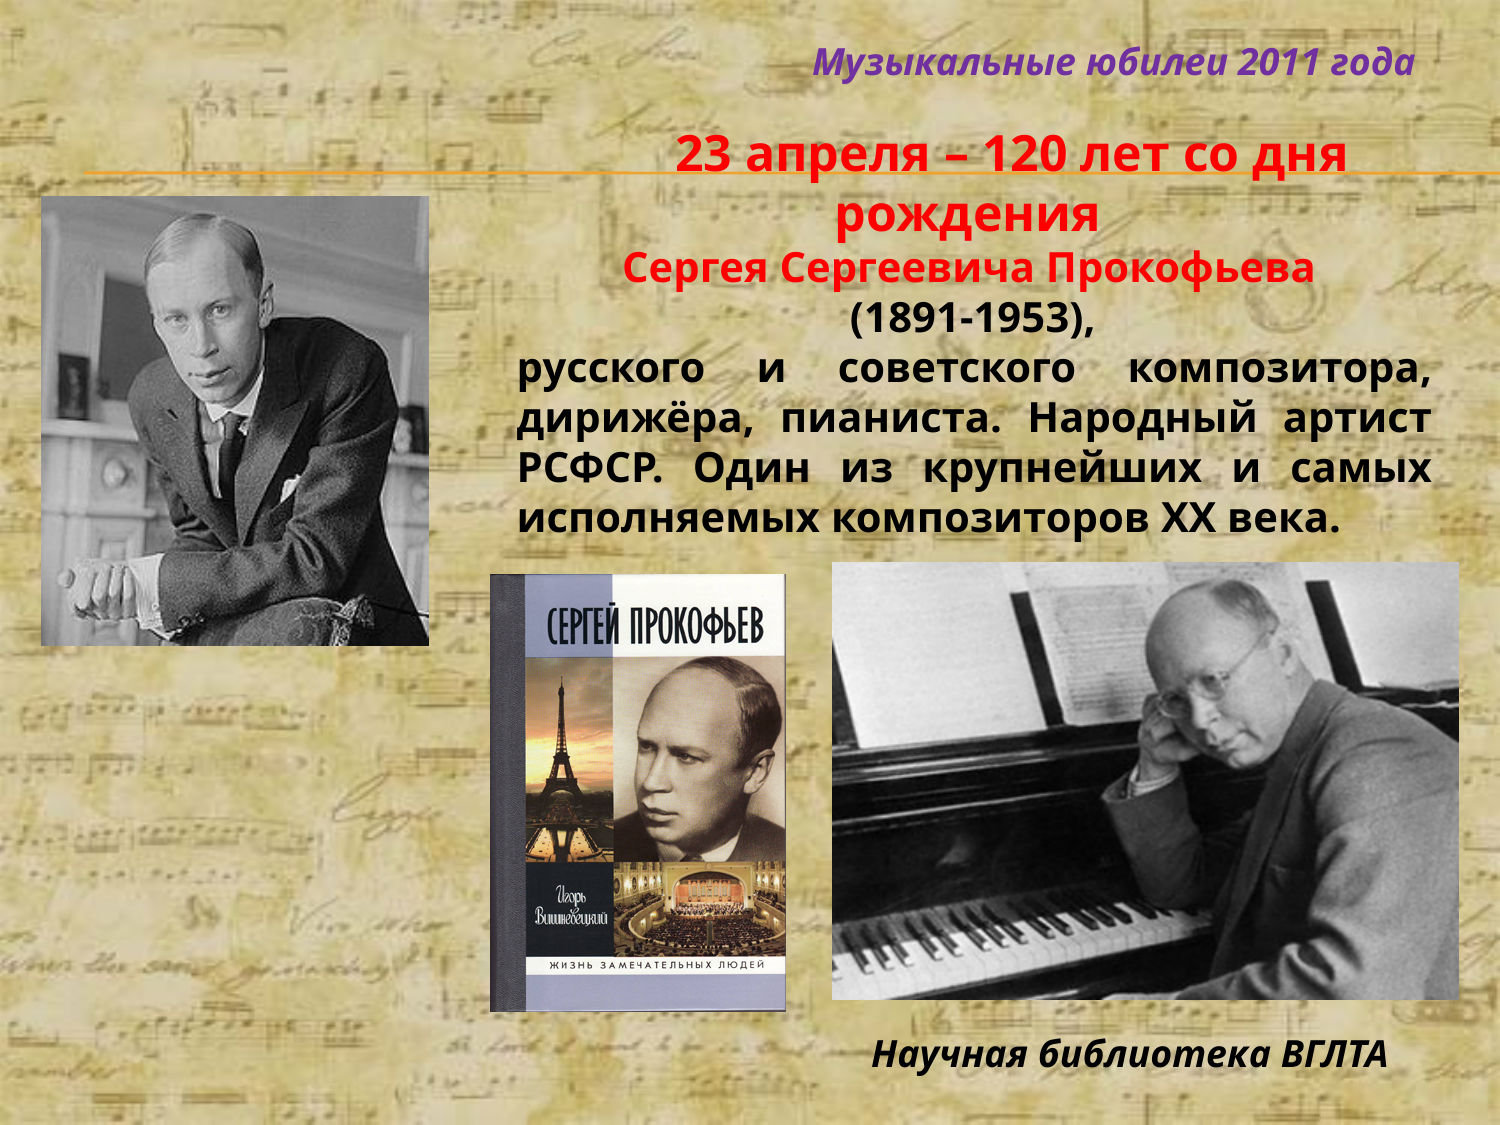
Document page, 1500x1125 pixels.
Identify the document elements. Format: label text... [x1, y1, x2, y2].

text_box Научная библиотека ВГЛТА [856, 1023, 1447, 1083]
text_box Музыкальные юбилеи 2011 года [797, 30, 1459, 91]
text_box 23 апреля – 120 лет со дня рождения Сергея Сергеевича Прокофьева (1891-1953), русского и советского композитора, дирижёра, пианиста. Народный артист РСФСР. Один из крупнейших и самых исполняемых композиторов XX века. [501, 113, 1447, 594]
picture [0, 0, 1500, 1125]
